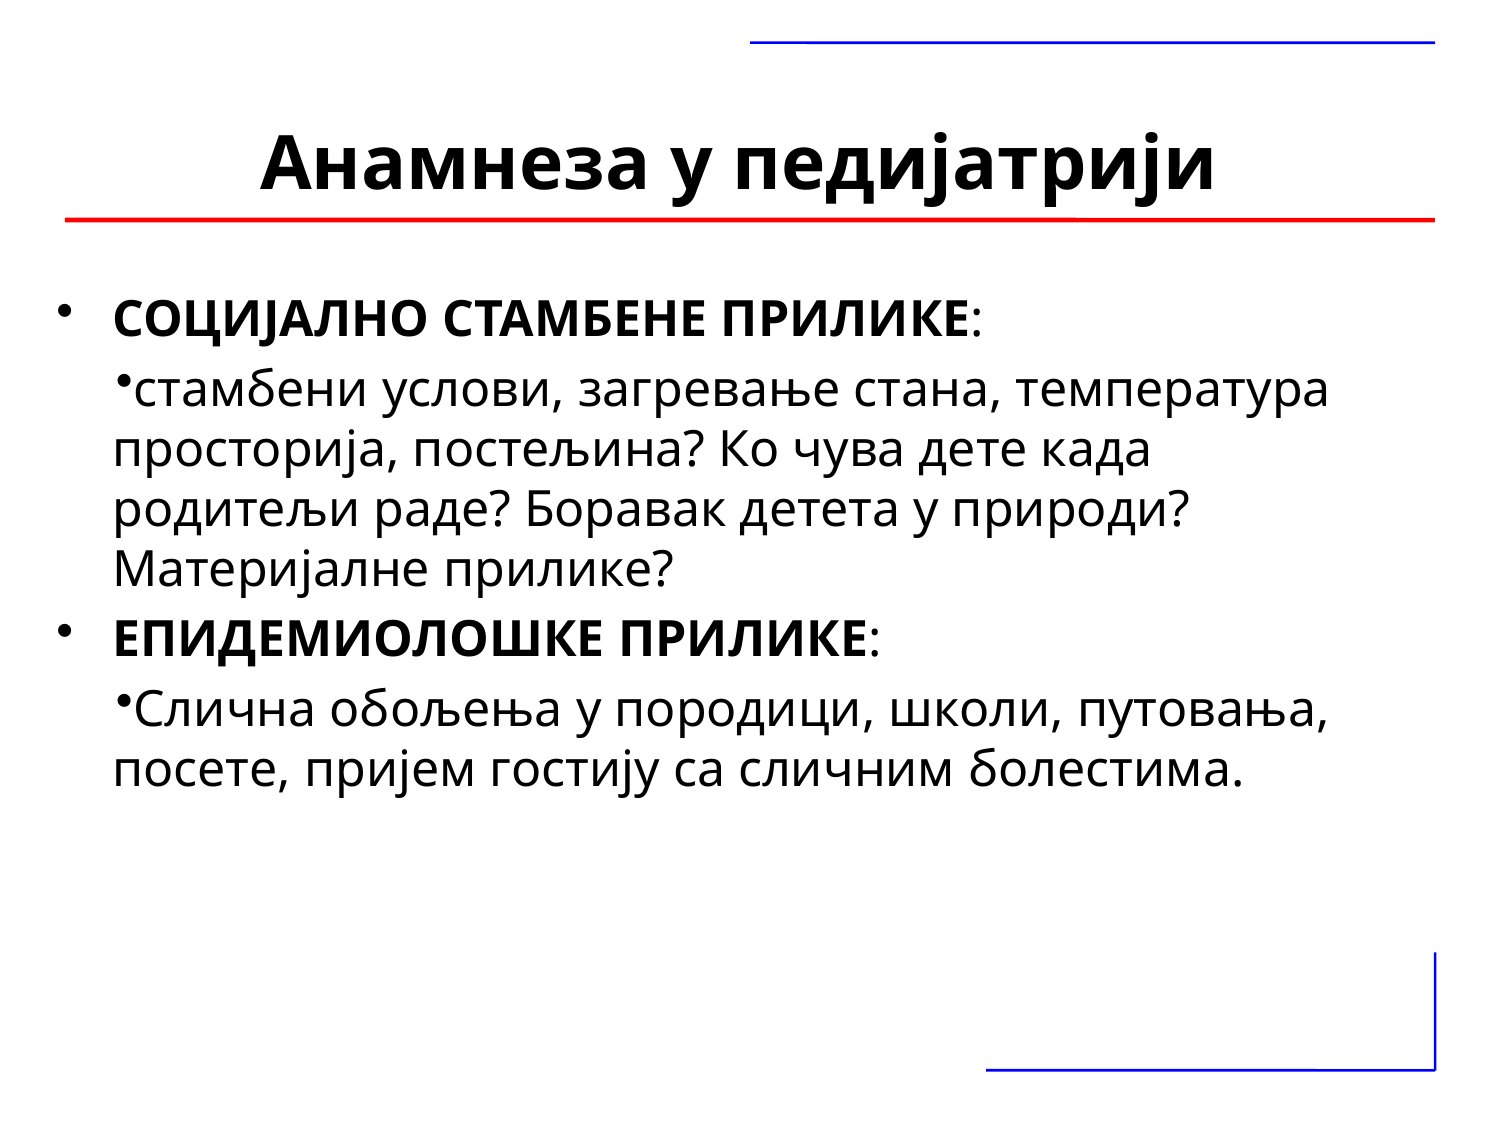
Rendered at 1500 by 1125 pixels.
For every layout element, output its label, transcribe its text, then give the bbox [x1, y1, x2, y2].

title Анамнеза у педијатрији [64, 0, 1414, 213]
list СОЦИЈАЛНО СТАМБЕНЕ ПРИЛИКЕ: стамбени услови, загревање стана, температура просторија, постељина? Ко чува дете када родитељи раде? Боравак детета у природи? Материјалне прилике? ЕПИДЕМИОЛОШКЕ ПРИЛИКЕ: Слична обољења у породици, школи, путовања, посете, пријем гостију са сличним болестима. [41, 278, 1392, 1003]
